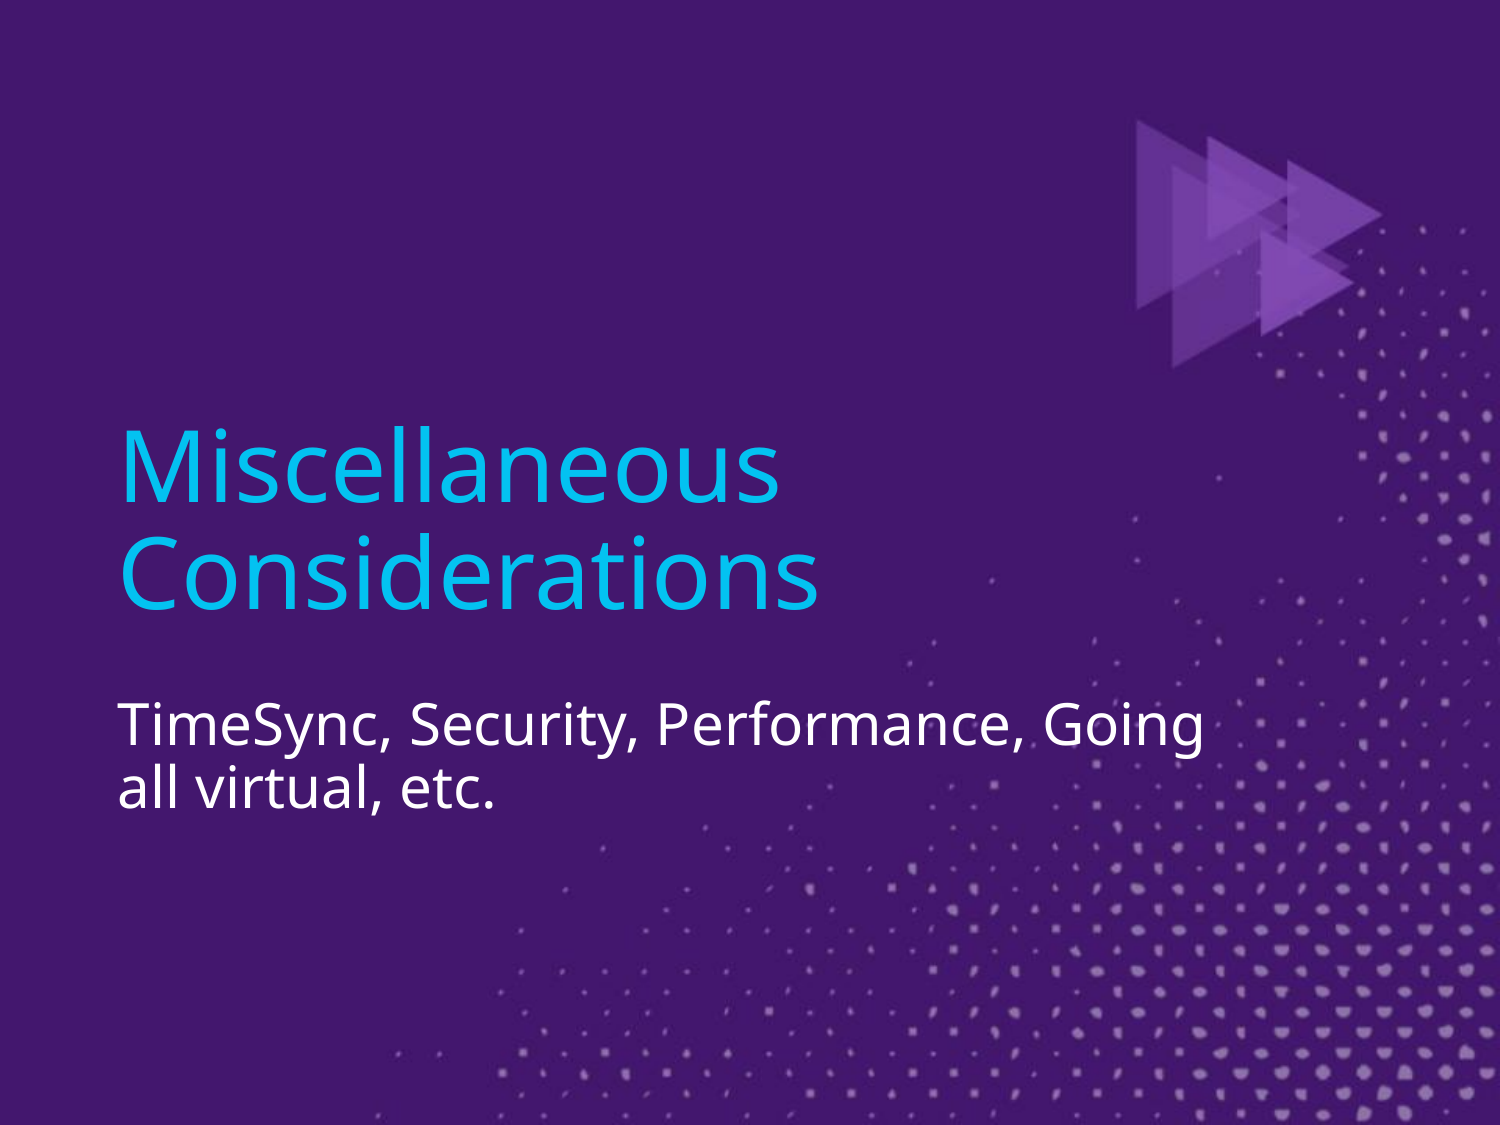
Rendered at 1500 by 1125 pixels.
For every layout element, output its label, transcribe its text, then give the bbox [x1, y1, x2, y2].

picture [0, 0, 1500, 1125]
title Miscellaneous Considerations [102, 398, 1251, 649]
subtitle TimeSync, Security, Performance, Going all virtual, etc. [102, 687, 1251, 764]
